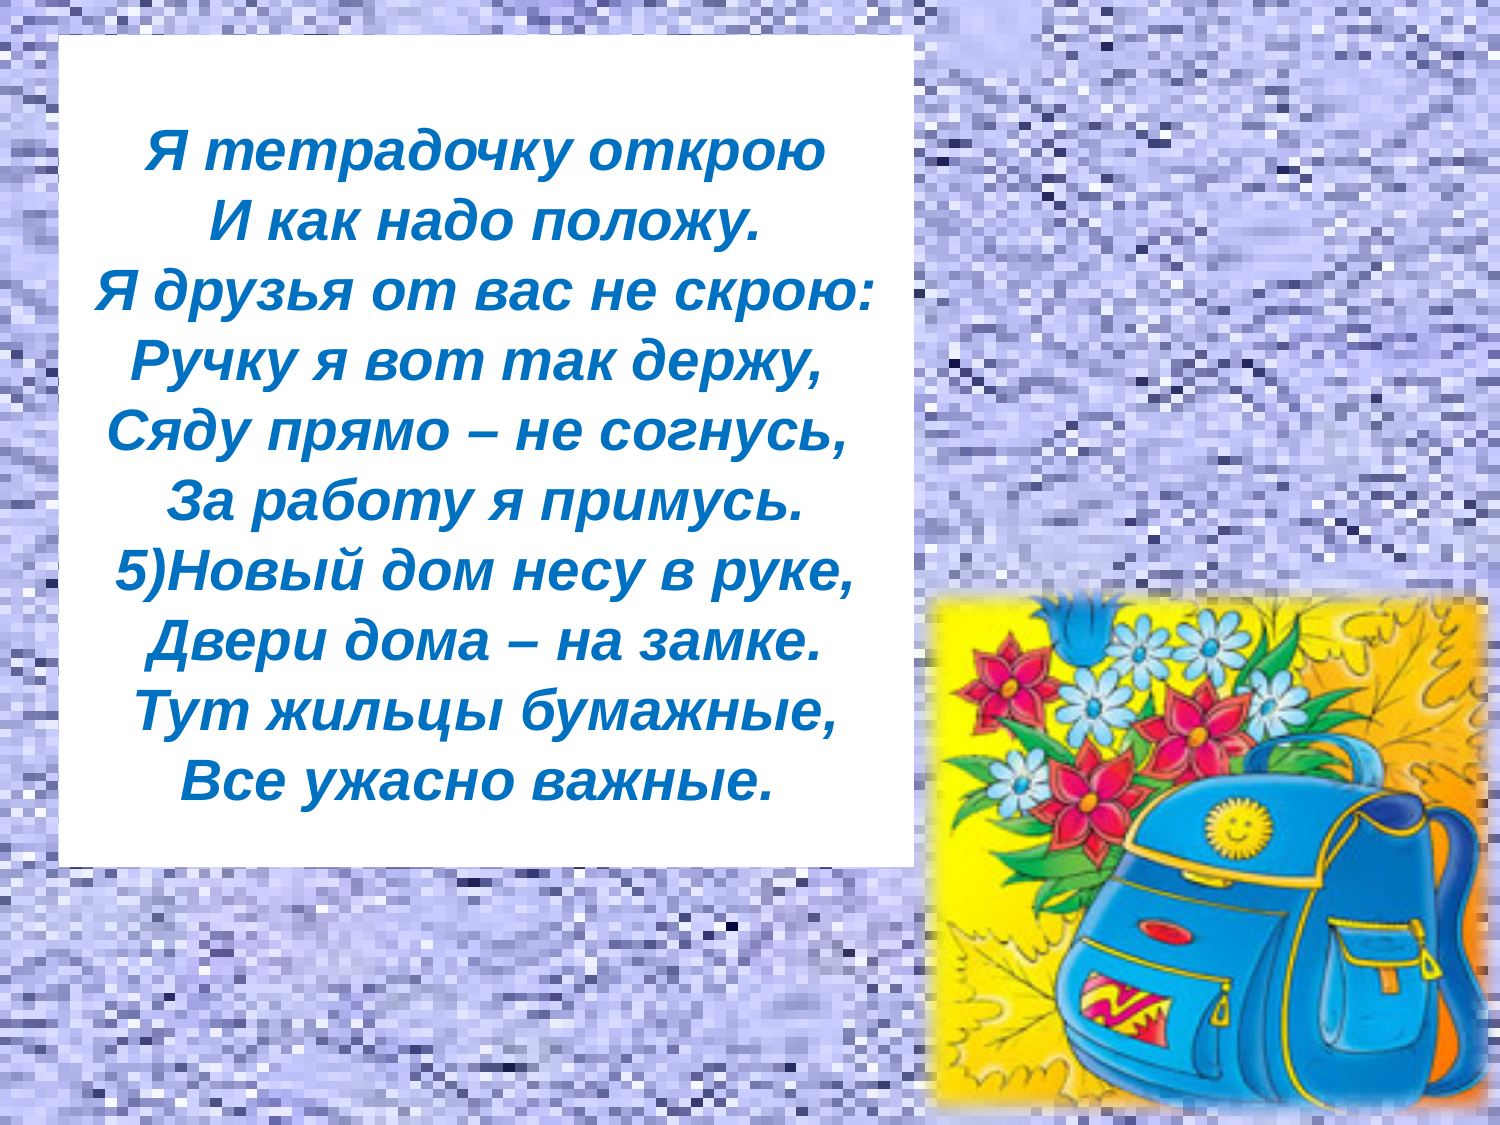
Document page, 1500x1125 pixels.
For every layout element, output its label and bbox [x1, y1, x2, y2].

picture [913, 581, 1500, 1122]
list [0, 0, 1500, 1125]
